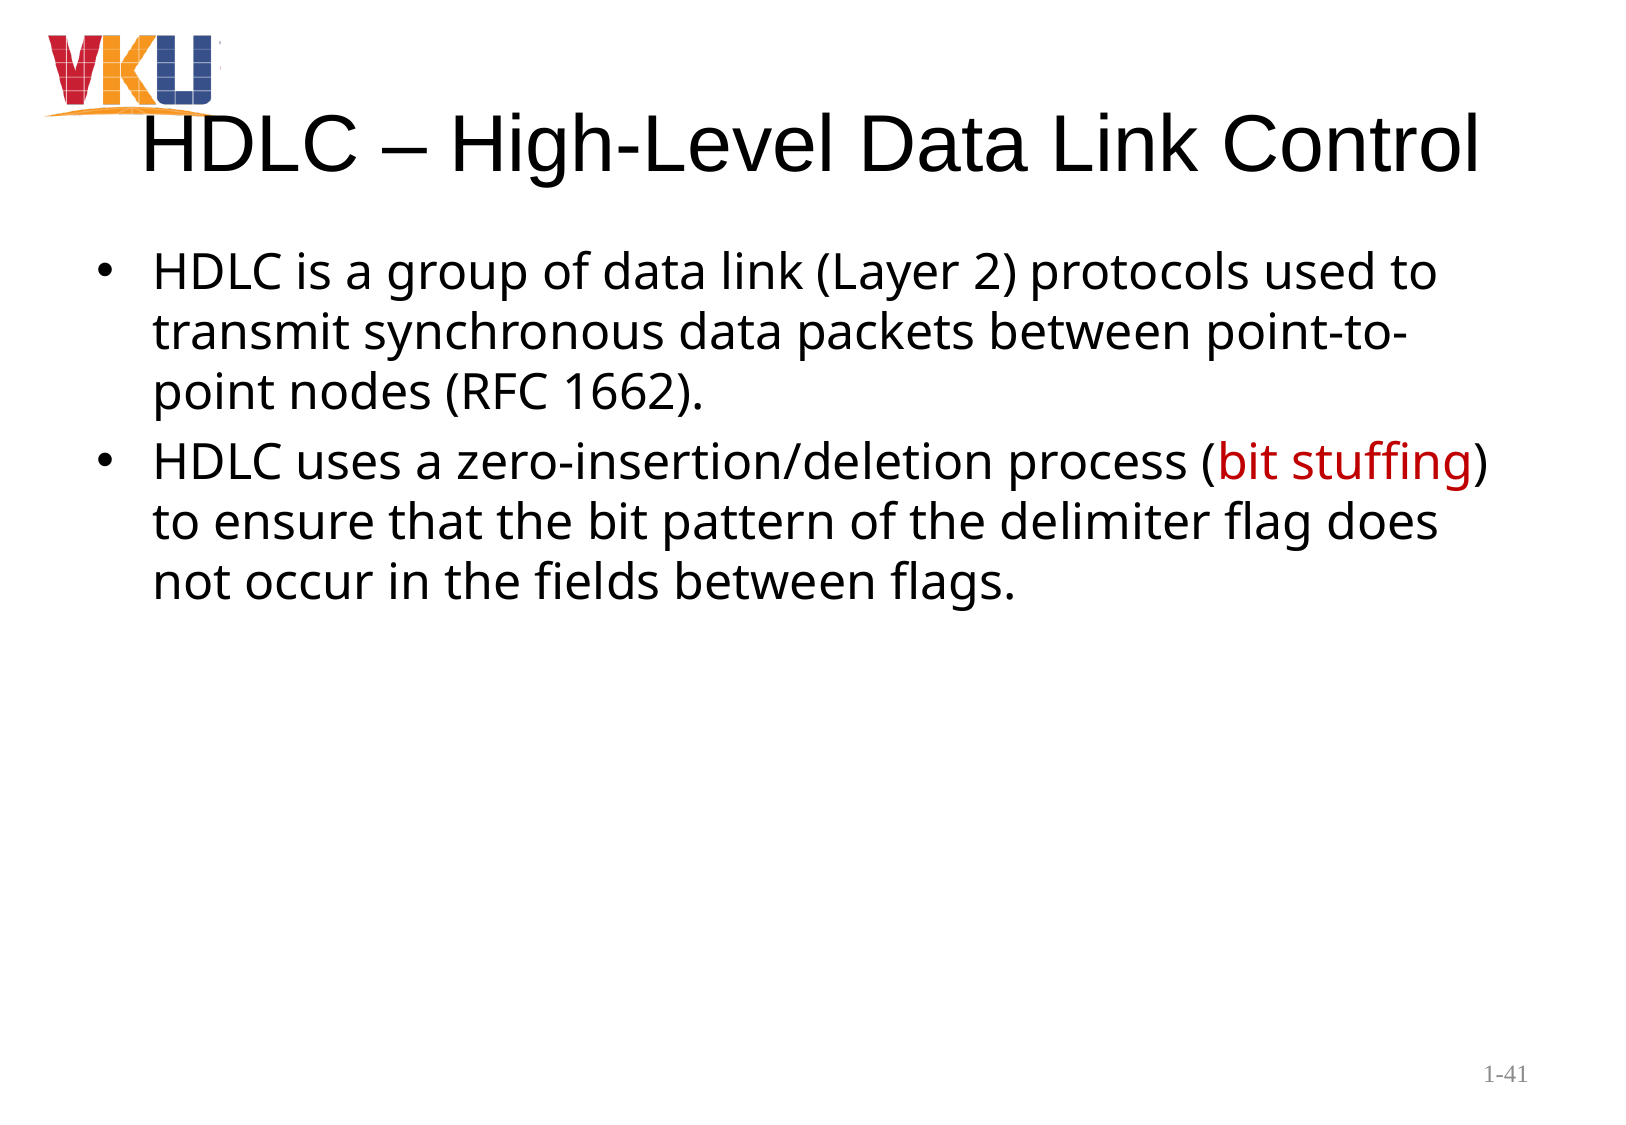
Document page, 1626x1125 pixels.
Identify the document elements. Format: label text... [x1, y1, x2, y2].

slide_number 1-41 [1164, 1042, 1544, 1103]
title HDLC – High-Level Data Link Control [81, 45, 1544, 232]
picture [32, 21, 228, 129]
list HDLC is a group of data link (Layer 2) protocols used to transmit synchronous data packets between point-to-point nodes (RFC 1662). HDLC uses a zero-insertion/deletion process (bit stuffing) to ensure that the bit pattern of the delimiter flag does not occur in the fields between flags. [81, 232, 1544, 1038]
